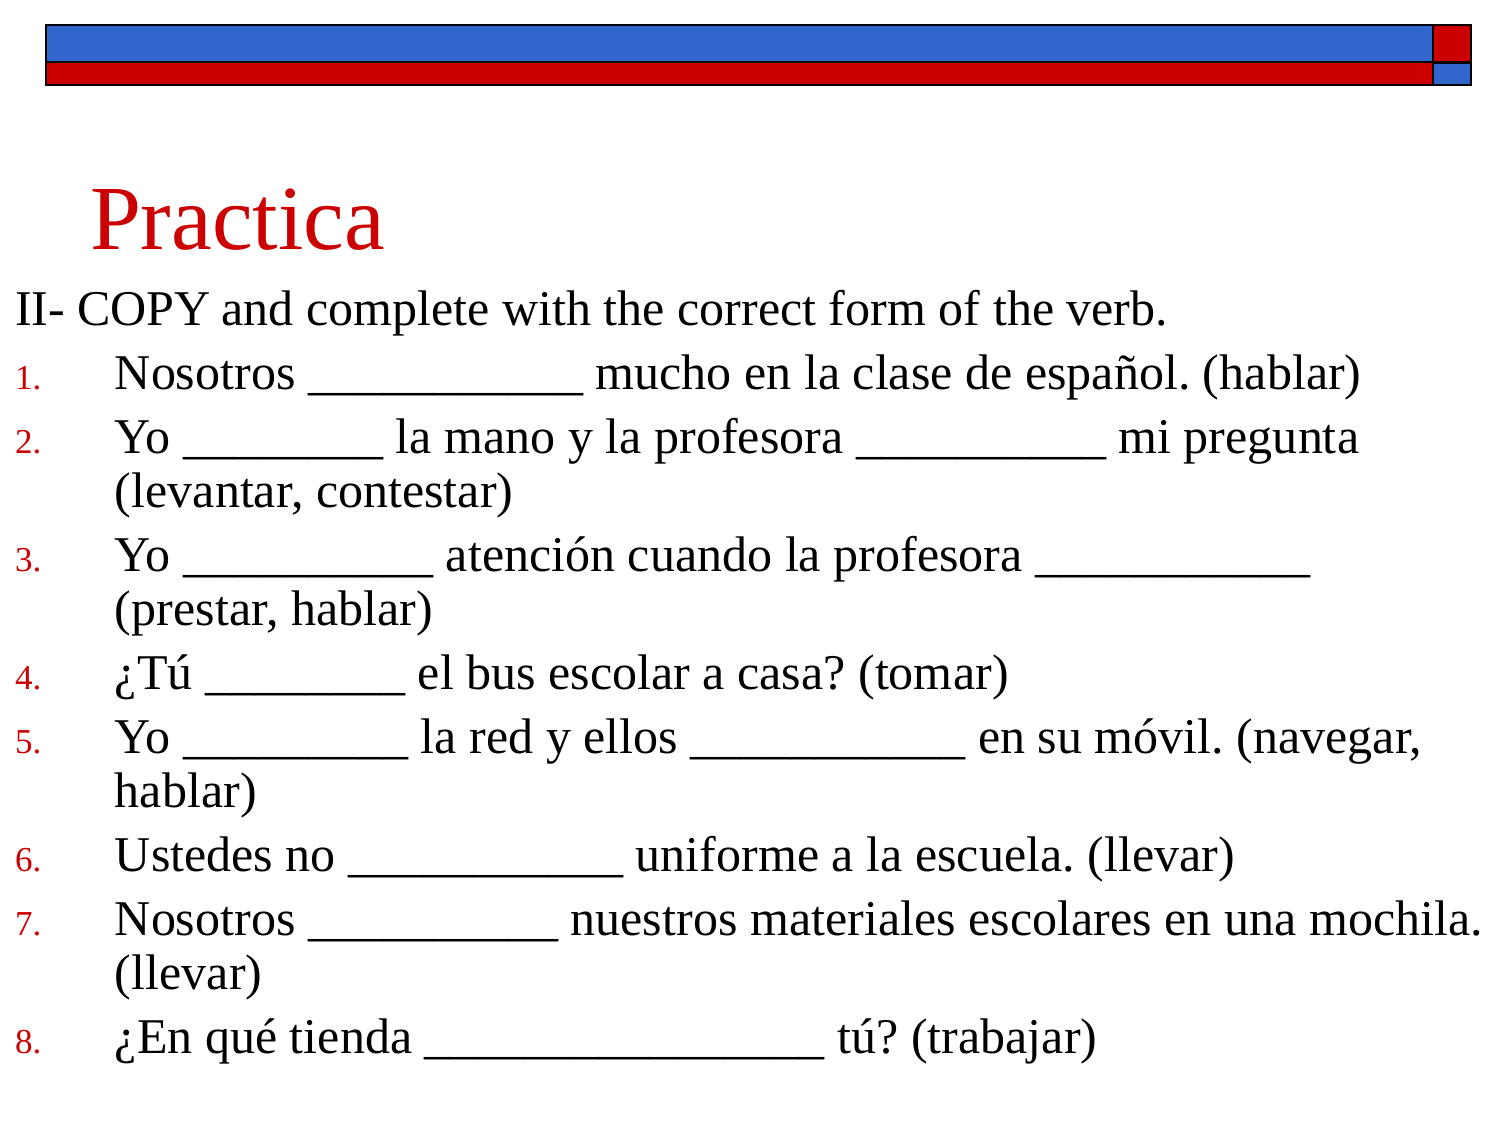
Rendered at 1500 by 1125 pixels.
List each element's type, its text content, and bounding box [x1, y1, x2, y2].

list II- COPY and complete with the correct form of the verb. Nosotros ___________ mucho en la clase de español. (hablar) Yo ________ la mano y la profesora __________ mi pregunta (levantar, contestar) Yo __________ atención cuando la profesora ___________ (prestar, hablar) ¿Tú ________ el bus escolar a casa? (tomar) Yo _________ la red y ellos ___________ en su móvil. (navegar, hablar) Ustedes no ___________ uniforme a la escuela. (llevar) Nosotros __________ nuestros materiales escolares en una mochila. (llevar) ¿En qué tienda ________________ tú? (trabajar) [0, 275, 1500, 1125]
title Practica [75, 87, 1425, 275]
